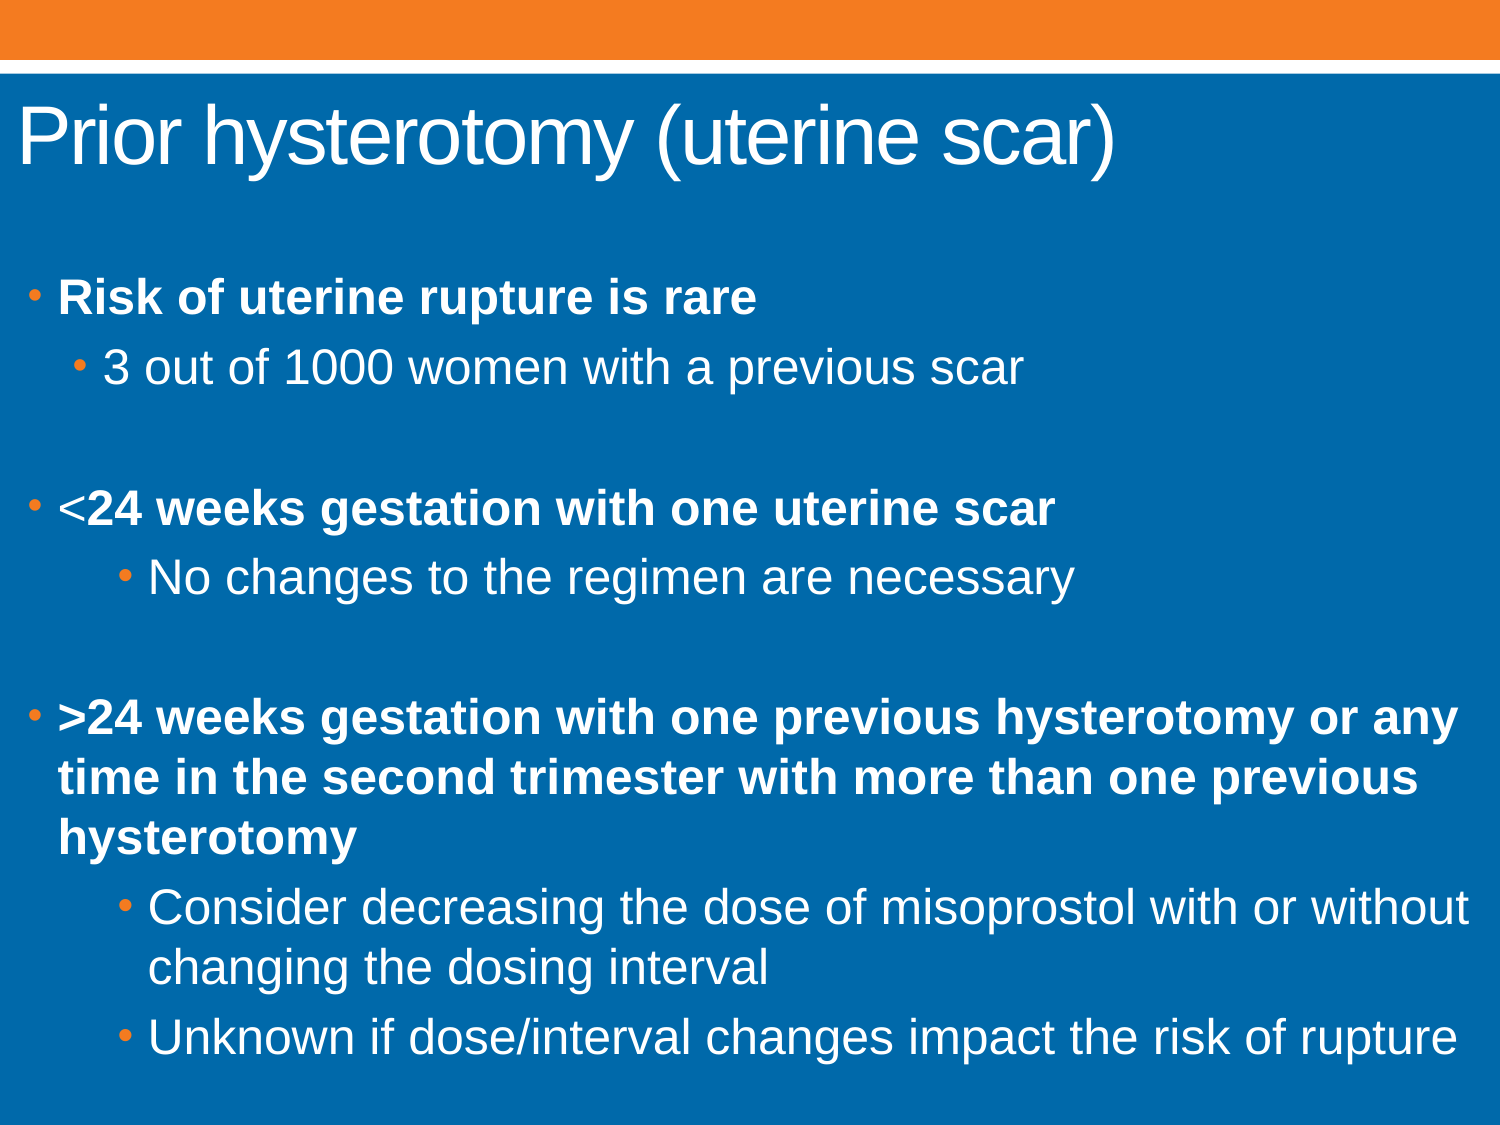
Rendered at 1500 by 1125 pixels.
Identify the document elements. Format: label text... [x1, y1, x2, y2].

list Risk of uterine rupture is rare 3 out of 1000 women with a previous scar <24 weeks gestation with one uterine scar No changes to the regimen are necessary >24 weeks gestation with one previous hysterotomy or any time in the second trimester with more than one previous hysterotomy Consider decreasing the dose of misoprostol with or without changing the dosing interval Unknown if dose/interval changes impact the risk of rupture [12, 187, 1500, 1063]
title Prior hysterotomy (uterine scar) [1, 50, 1351, 213]
